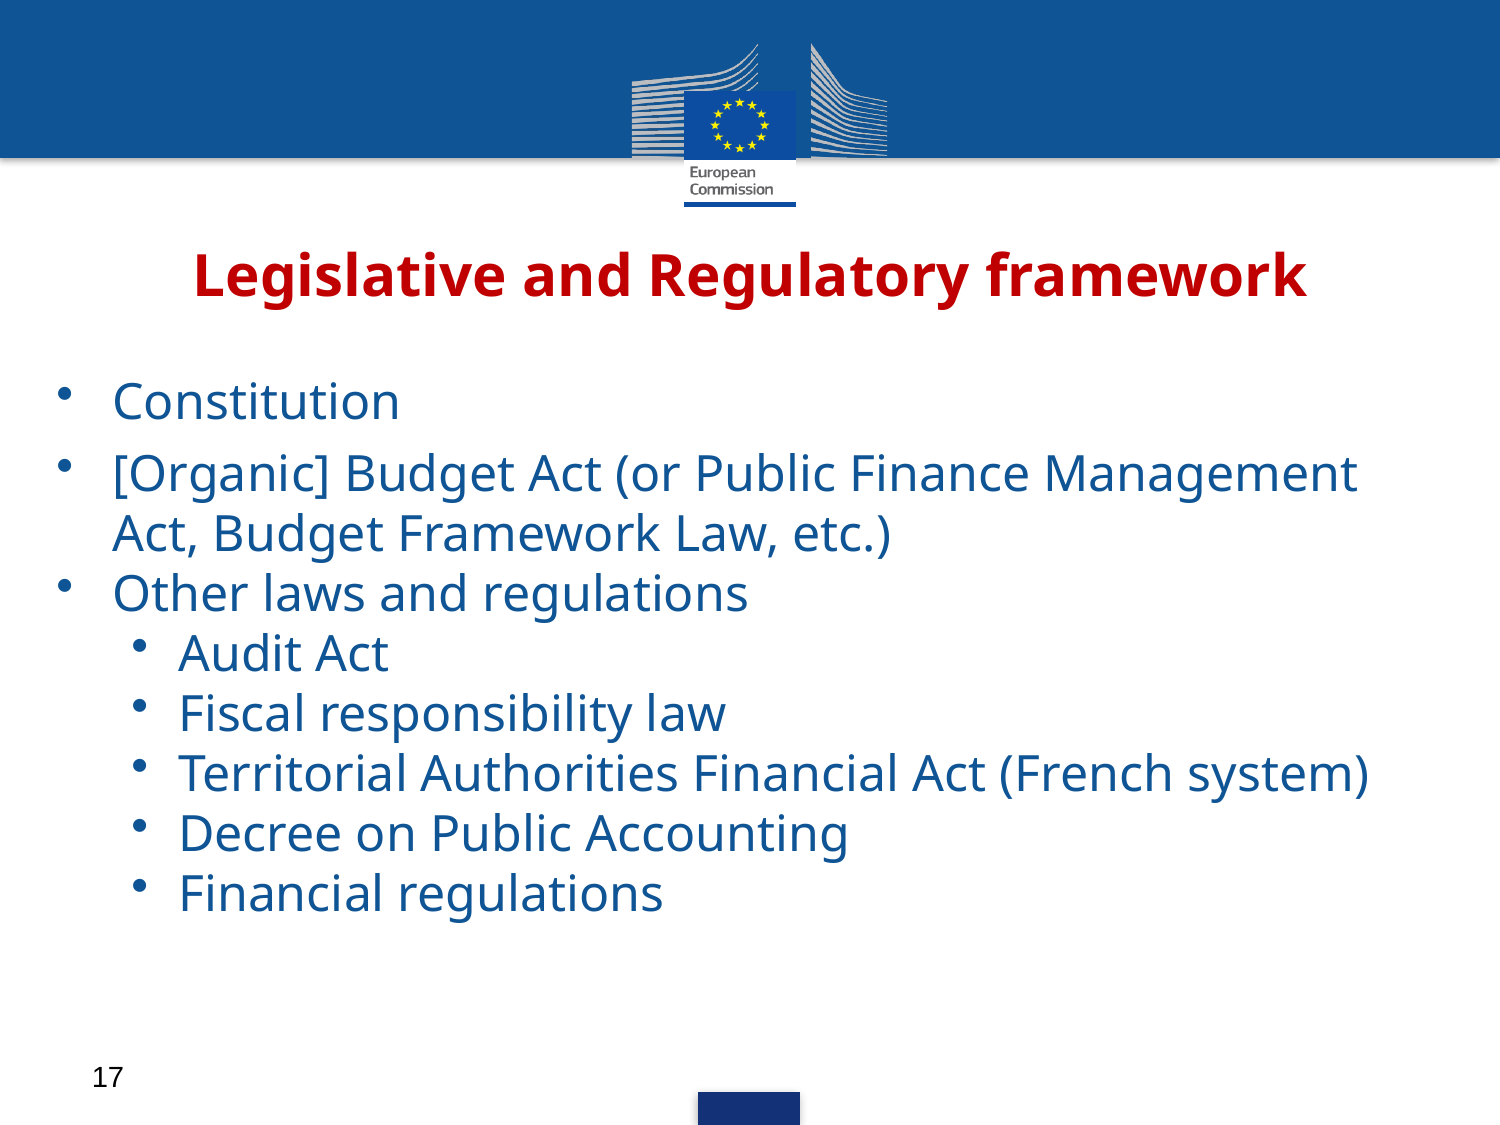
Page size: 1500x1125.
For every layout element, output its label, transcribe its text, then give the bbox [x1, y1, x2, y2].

list Constitution [Organic] Budget Act (or Public Finance Management Act, Budget Framework Law, etc.) Other laws and regulations Audit Act Fiscal responsibility law Territorial Authorities Financial Act (French system) Decree on Public Accounting Financial regulations [41, 361, 1447, 1012]
slide_number 17 [76, 1022, 553, 1102]
title Legislative and Regulatory framework [0, 220, 1500, 327]
